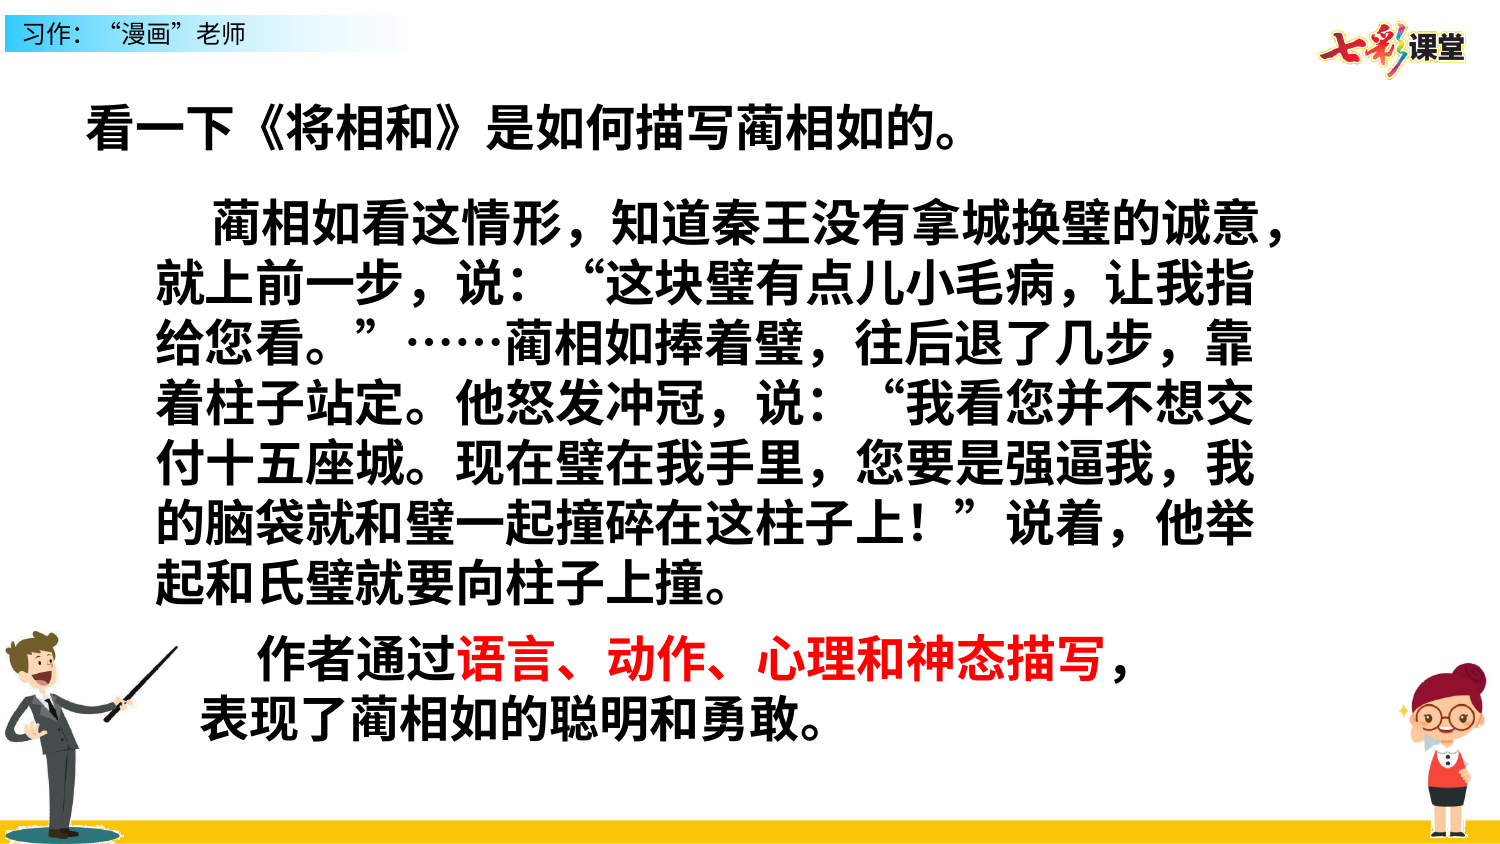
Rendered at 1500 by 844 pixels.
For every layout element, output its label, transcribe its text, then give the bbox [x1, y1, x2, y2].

text_box 作者通过语言、动作、心理和神态描写，表现了蔺相如的聪明和勇敢。 [185, 619, 1125, 755]
picture [1316, 20, 1468, 80]
text_box 蔺相如看这情形，知道秦王没有拿城换璧的诚意，就上前一步，说：“这块璧有点儿小毛病，让我指给您看。”……蔺相如捧着璧，往后退了几步，靠着柱子站定。他怒发冲冠，说：“我看您并不想交付十五座城。现在璧在我手里，您要是强逼我，我的脑袋就和璧一起撞碎在这柱子上！”说着，他举起和氏璧就要向柱子上撞。 [140, 184, 1319, 619]
picture [1335, 643, 1500, 844]
picture [5, 631, 178, 844]
text_box 看一下《将相和》是如何描写蔺相如的。 [70, 88, 984, 164]
